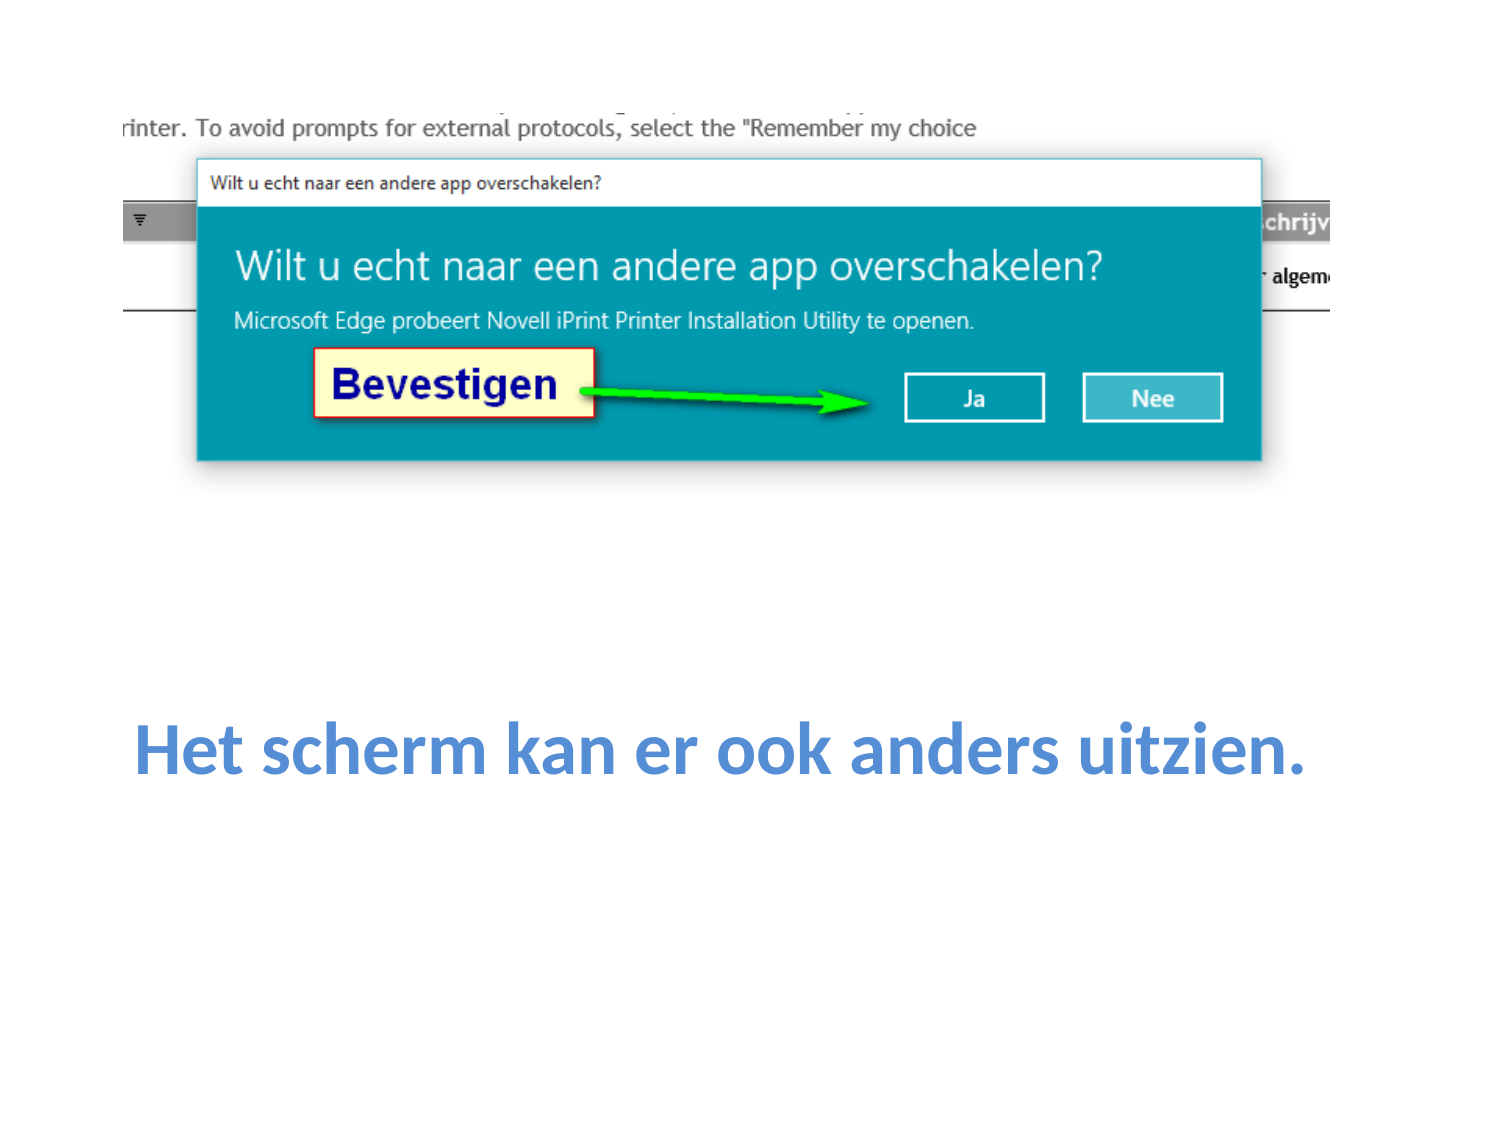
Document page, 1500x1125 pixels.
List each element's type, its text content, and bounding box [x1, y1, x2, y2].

picture [123, 113, 1331, 535]
text_box Het scherm kan er ook anders uitzien. [119, 692, 1325, 798]
